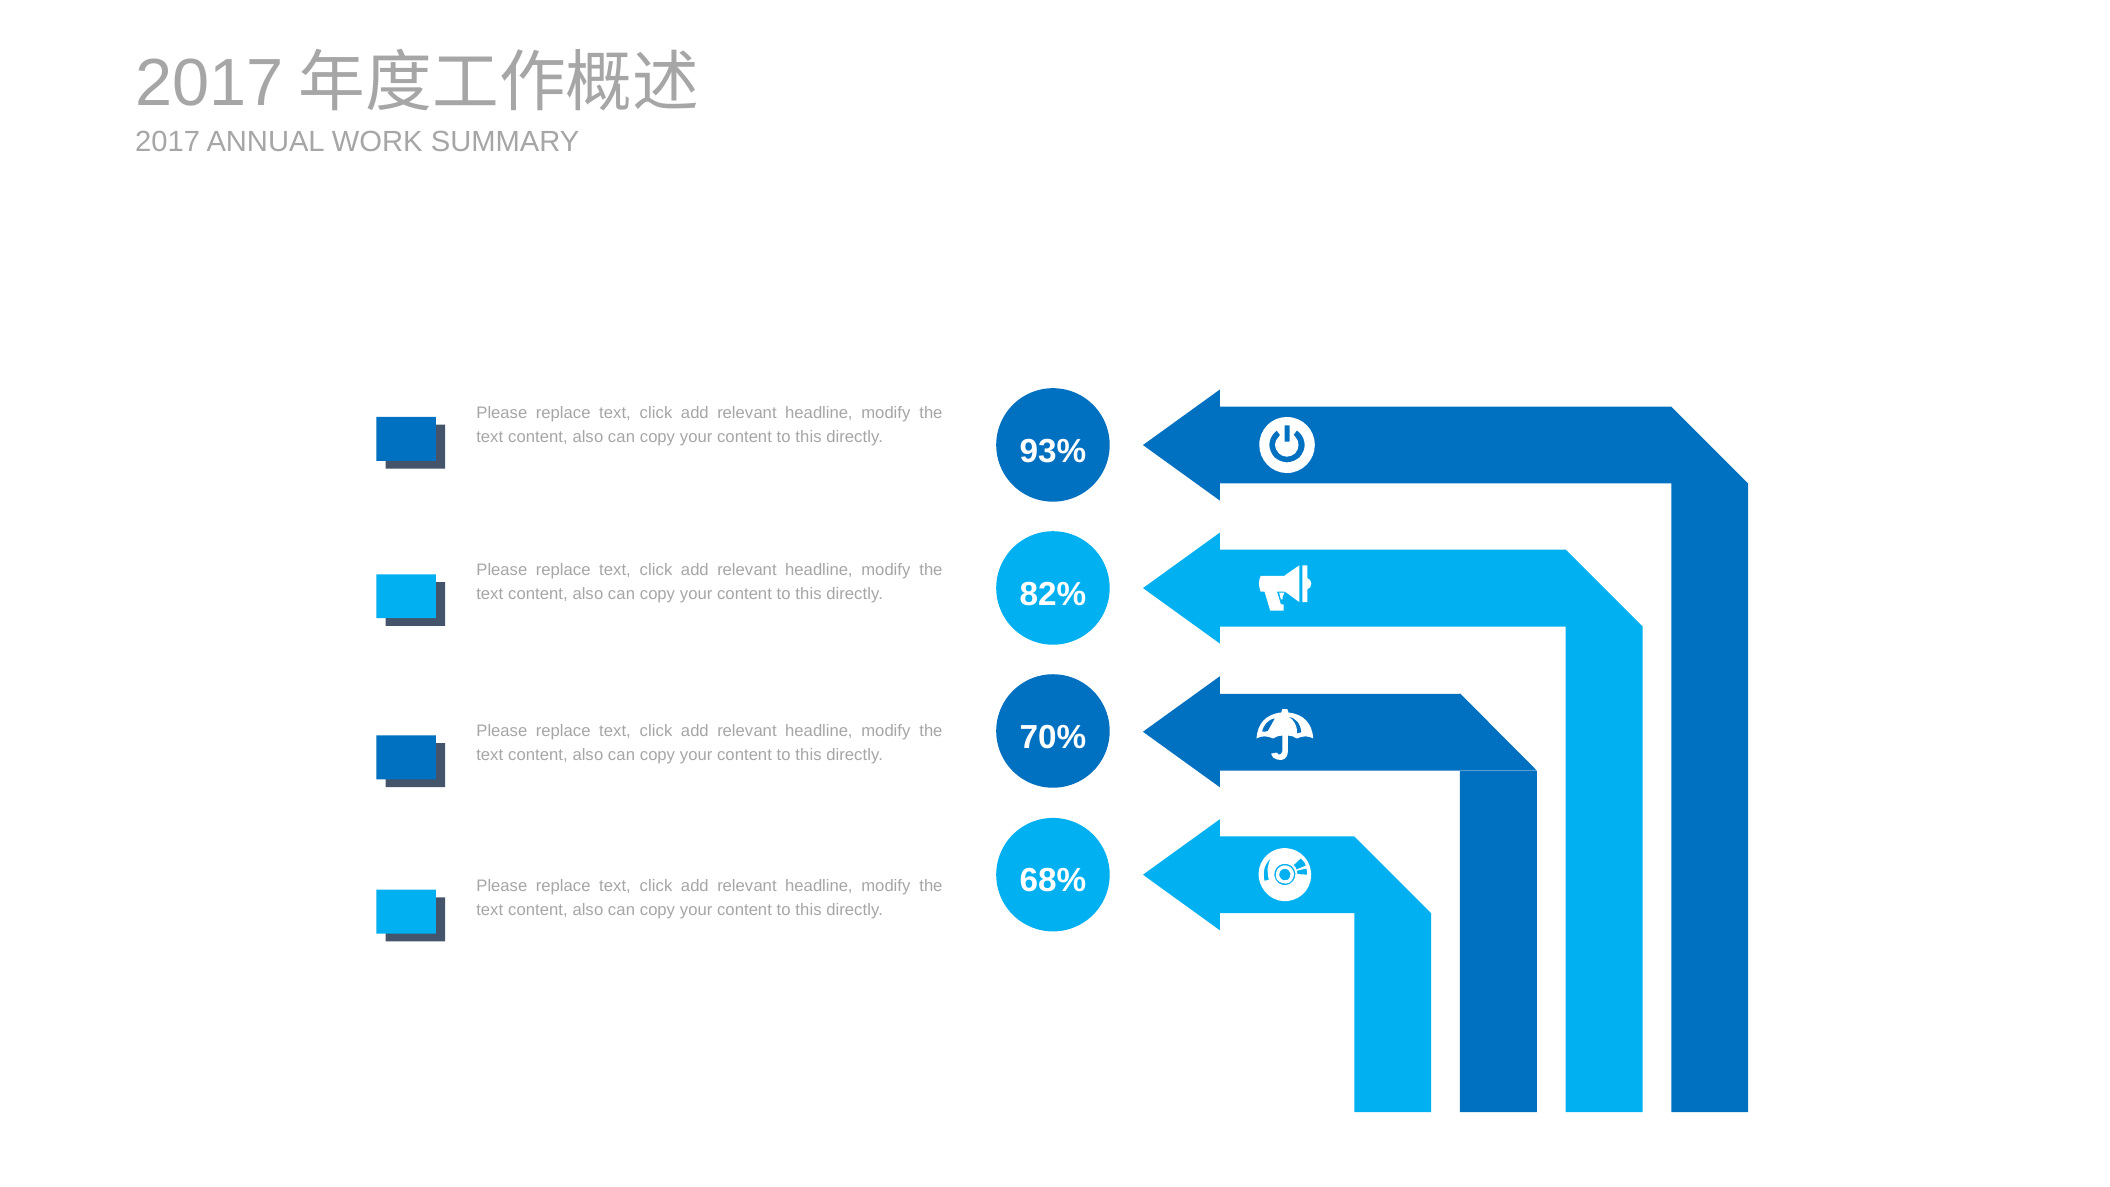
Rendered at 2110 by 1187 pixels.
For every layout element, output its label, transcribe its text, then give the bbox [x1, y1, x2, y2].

text_box Please replace text, click add relevant headline, modify the text content, also can copy your content to this directly. [461, 547, 959, 611]
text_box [1142, 389, 1749, 1112]
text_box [996, 388, 1110, 502]
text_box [1142, 819, 1432, 1112]
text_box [376, 416, 446, 469]
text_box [996, 674, 1110, 788]
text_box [376, 889, 446, 942]
text_box Please replace text, click add relevant headline, modify the text content, also can copy your content to this directly. [461, 708, 959, 772]
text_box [376, 735, 446, 788]
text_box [996, 817, 1110, 932]
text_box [376, 574, 446, 626]
text_box 2017年度工作概述 [135, 38, 783, 119]
text_box Please replace text, click add relevant headline, modify the text content, also can copy your content to this directly. [461, 863, 959, 926]
text_box 2017 ANNUAL WORK SUMMARY [135, 122, 596, 158]
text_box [996, 531, 1110, 645]
text_box Please replace text, click add relevant headline, modify the text content, also can copy your content to this directly. [461, 390, 959, 453]
